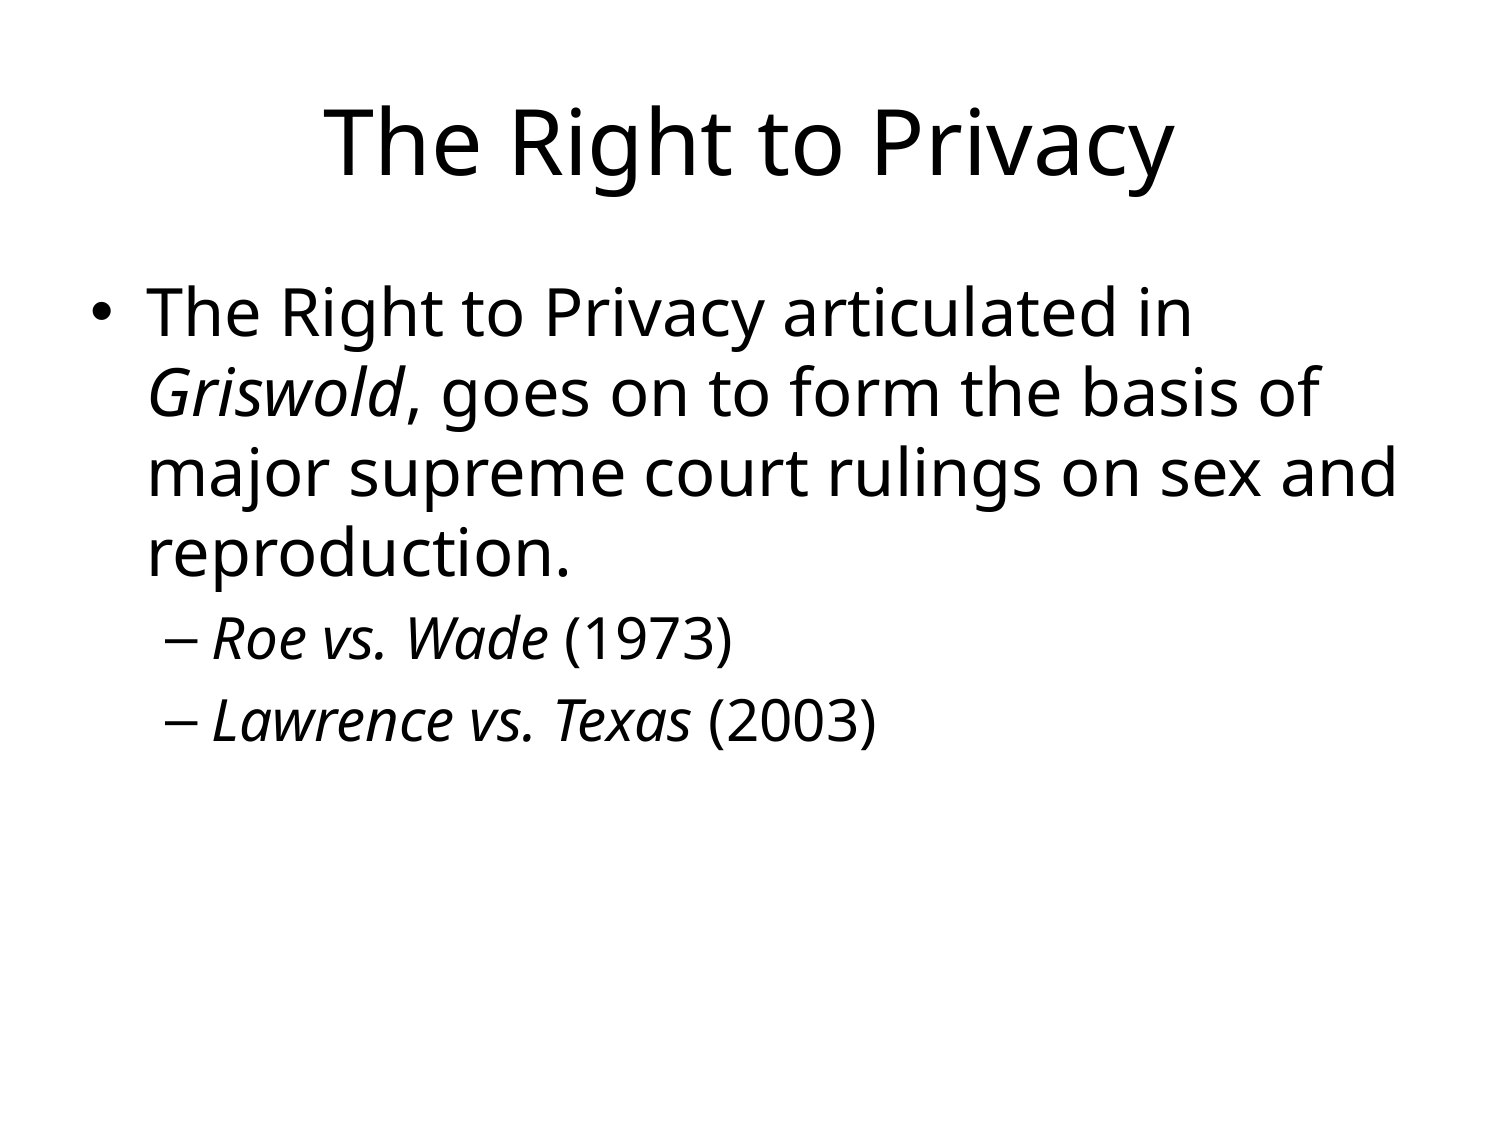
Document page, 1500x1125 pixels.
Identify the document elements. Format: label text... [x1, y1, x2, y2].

title The Right to Privacy [75, 45, 1425, 233]
list The Right to Privacy articulated in Griswold, goes on to form the basis of major supreme court rulings on sex and reproduction. Roe vs. Wade (1973) Lawrence vs. Texas (2003) [75, 262, 1425, 1005]
